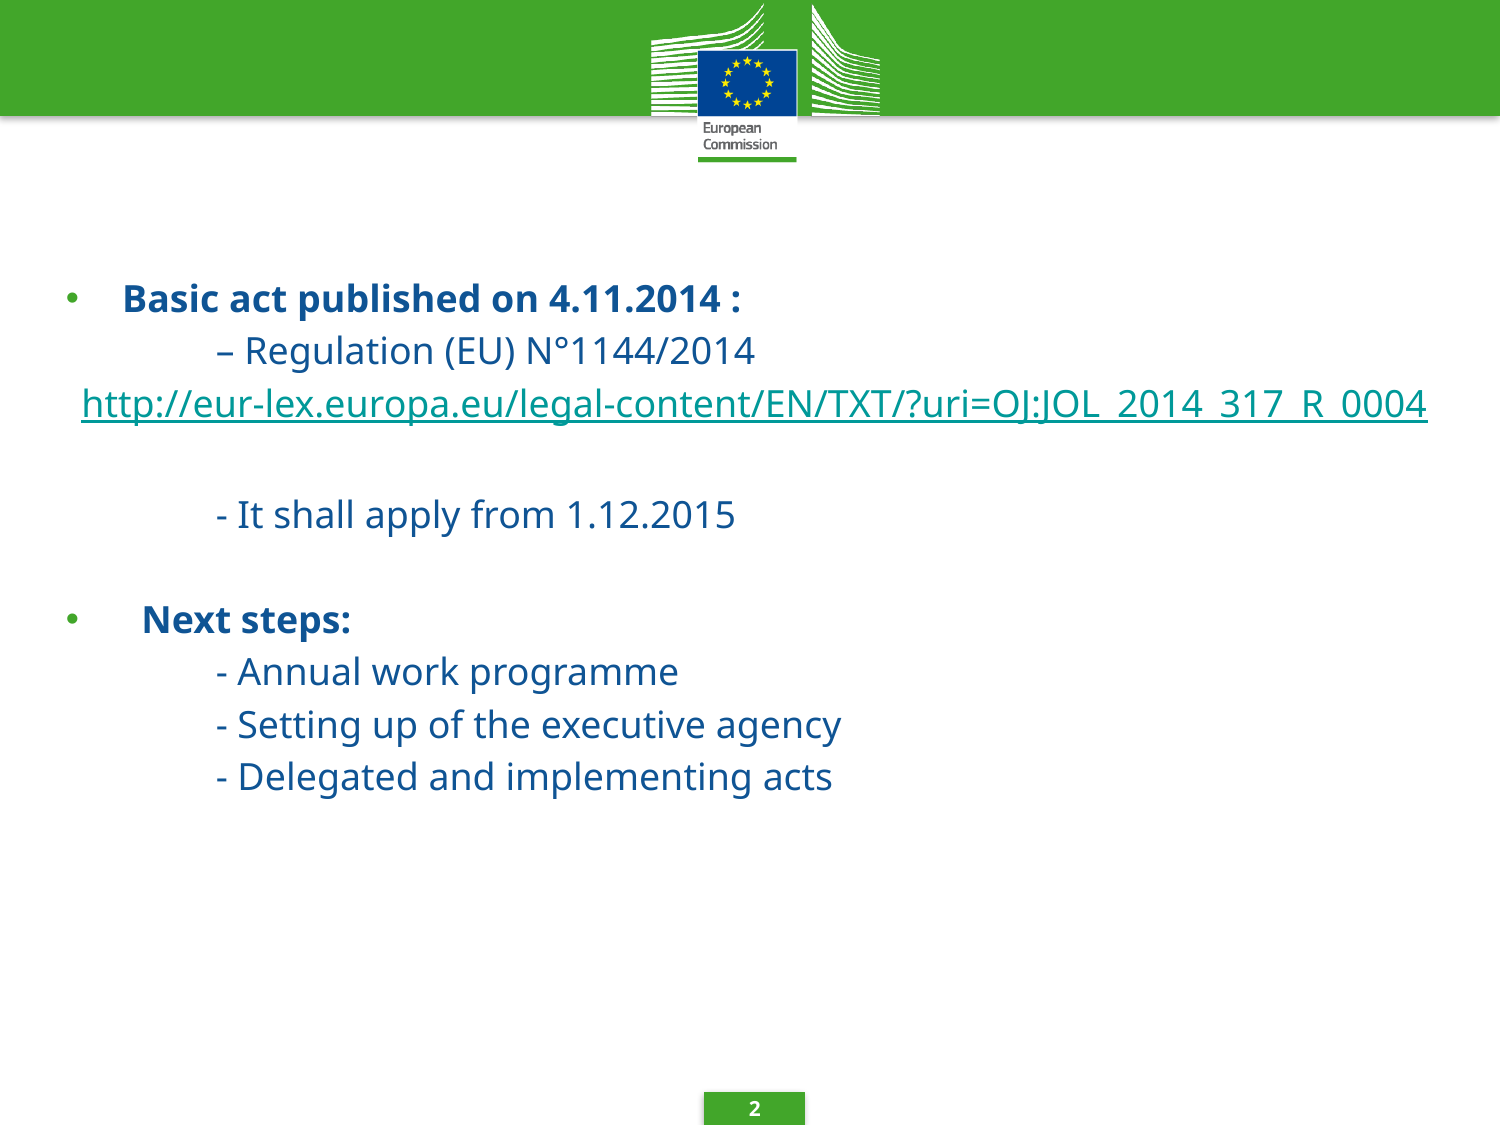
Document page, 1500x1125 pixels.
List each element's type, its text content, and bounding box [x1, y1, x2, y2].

list Basic act published on 4.11.2014 : – Regulation (EU) N°1144/2014 http://eur-lex.europa.eu/legal-content/EN/TXT/?uri=OJ:JOL_2014_317_R_0004 - It shall apply from 1.12.2015 Next steps: - Annual work programme - Setting up of the executive agency - Delegated and implementing acts [50, 267, 1459, 1059]
slide_number 2 [703, 1088, 807, 1125]
picture [614, 3, 880, 208]
